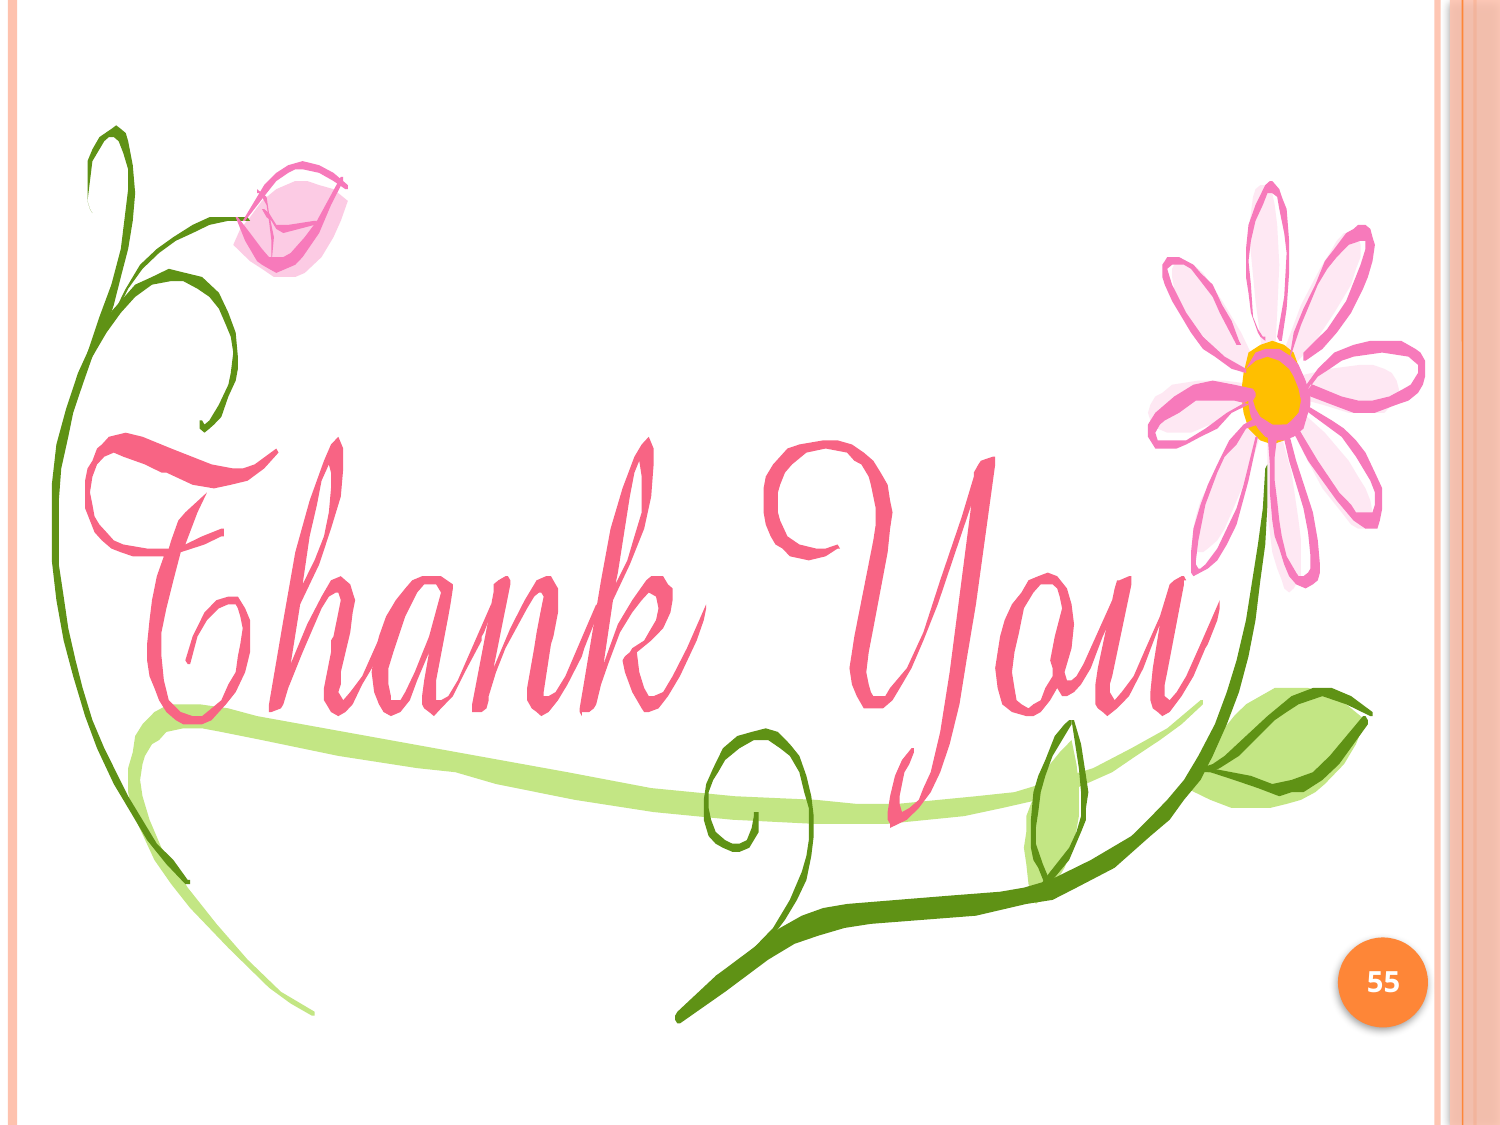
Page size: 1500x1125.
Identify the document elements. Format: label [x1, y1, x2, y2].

list [46, 116, 1431, 1032]
